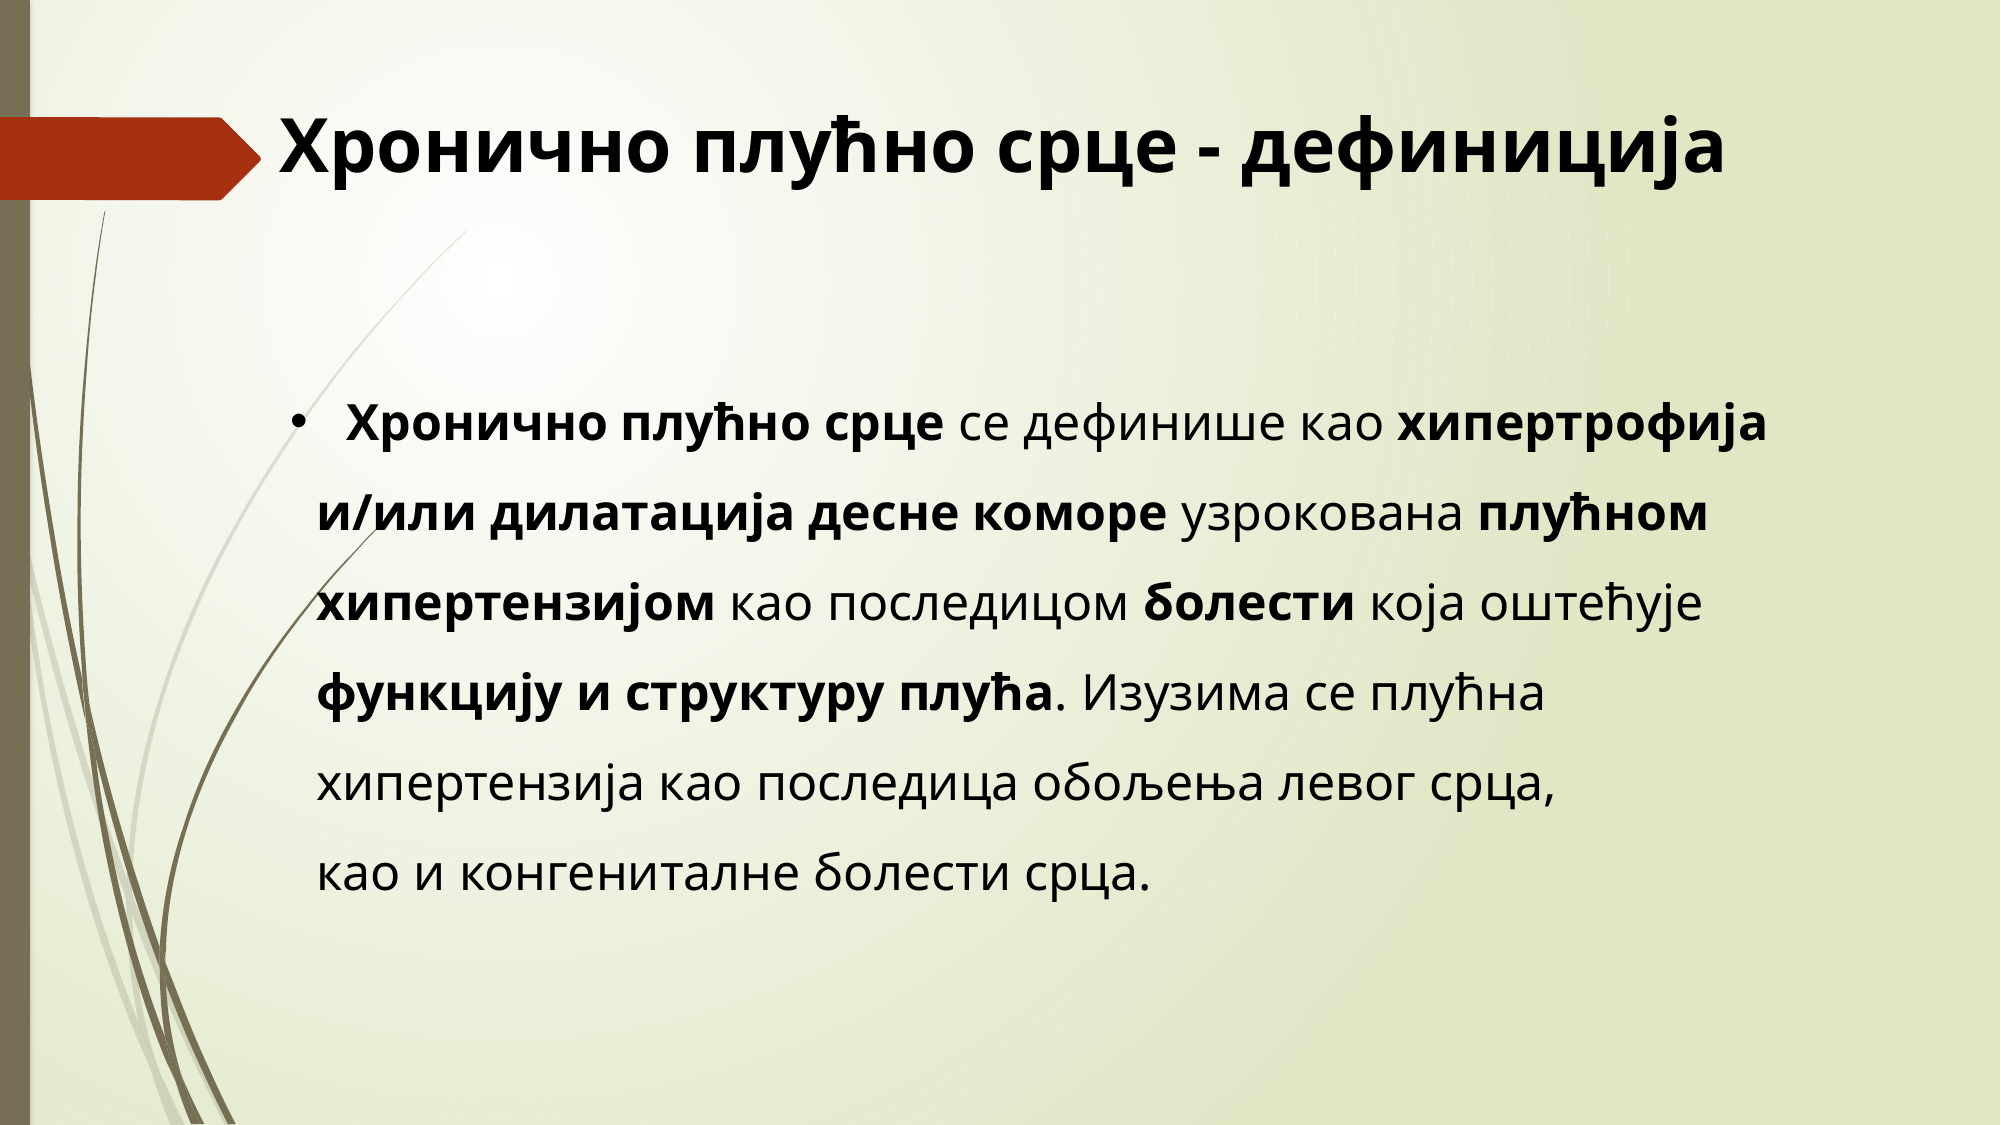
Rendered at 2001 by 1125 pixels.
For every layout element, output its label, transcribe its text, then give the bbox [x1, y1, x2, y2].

text_box Хронично плућно срце се дефинише као хипертрофија и/или дилатација десне коморе узрокована плућном хипертензијом као последицом болести која оштећује функцију и структуру плућа. Изузима се плућна хипертензија као последица обољења левог срца, као и конгениталне болести срца. [275, 352, 1784, 1118]
text_box Хронично плућно срце - дефиниција [206, 90, 1827, 195]
